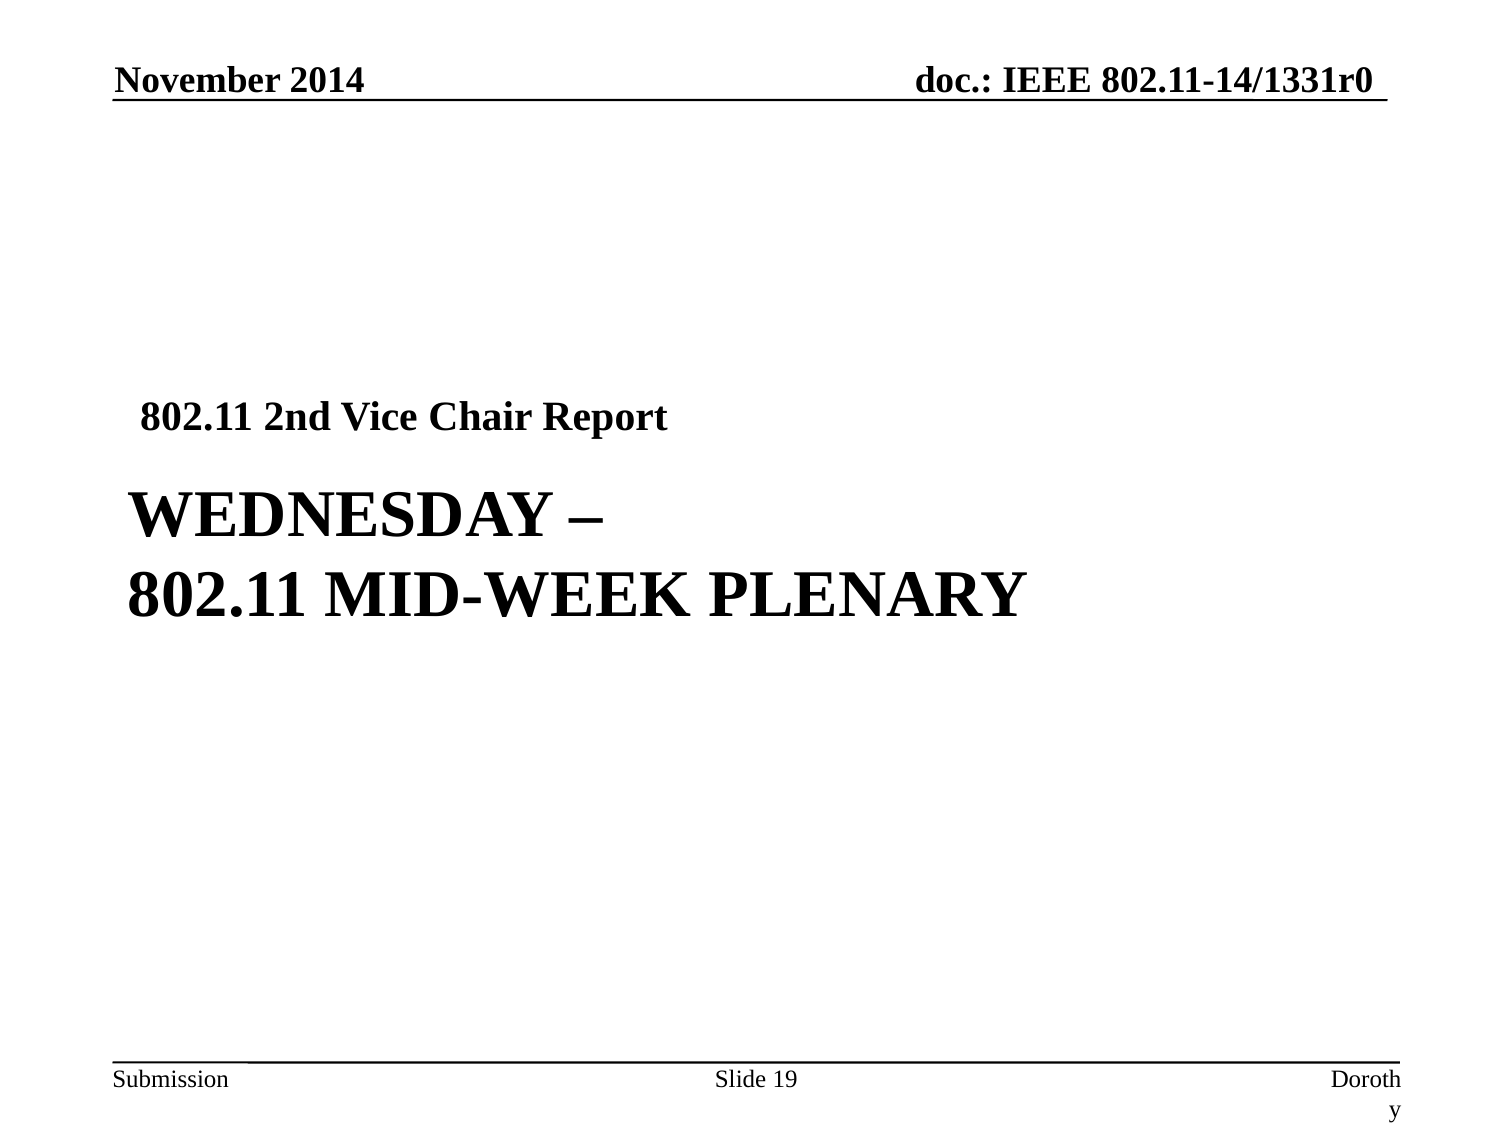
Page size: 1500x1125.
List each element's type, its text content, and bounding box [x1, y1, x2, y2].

title Wednesday – 802.11 Mid-Week Plenary [112, 462, 1388, 687]
slide_number Slide 19 [712, 1061, 800, 1093]
footer Dorothy Stanley (Aruba Networks) [1324, 1061, 1402, 1093]
list 802.11 2nd Vice Chair Report [124, 199, 1401, 447]
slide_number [114, 54, 388, 101]
